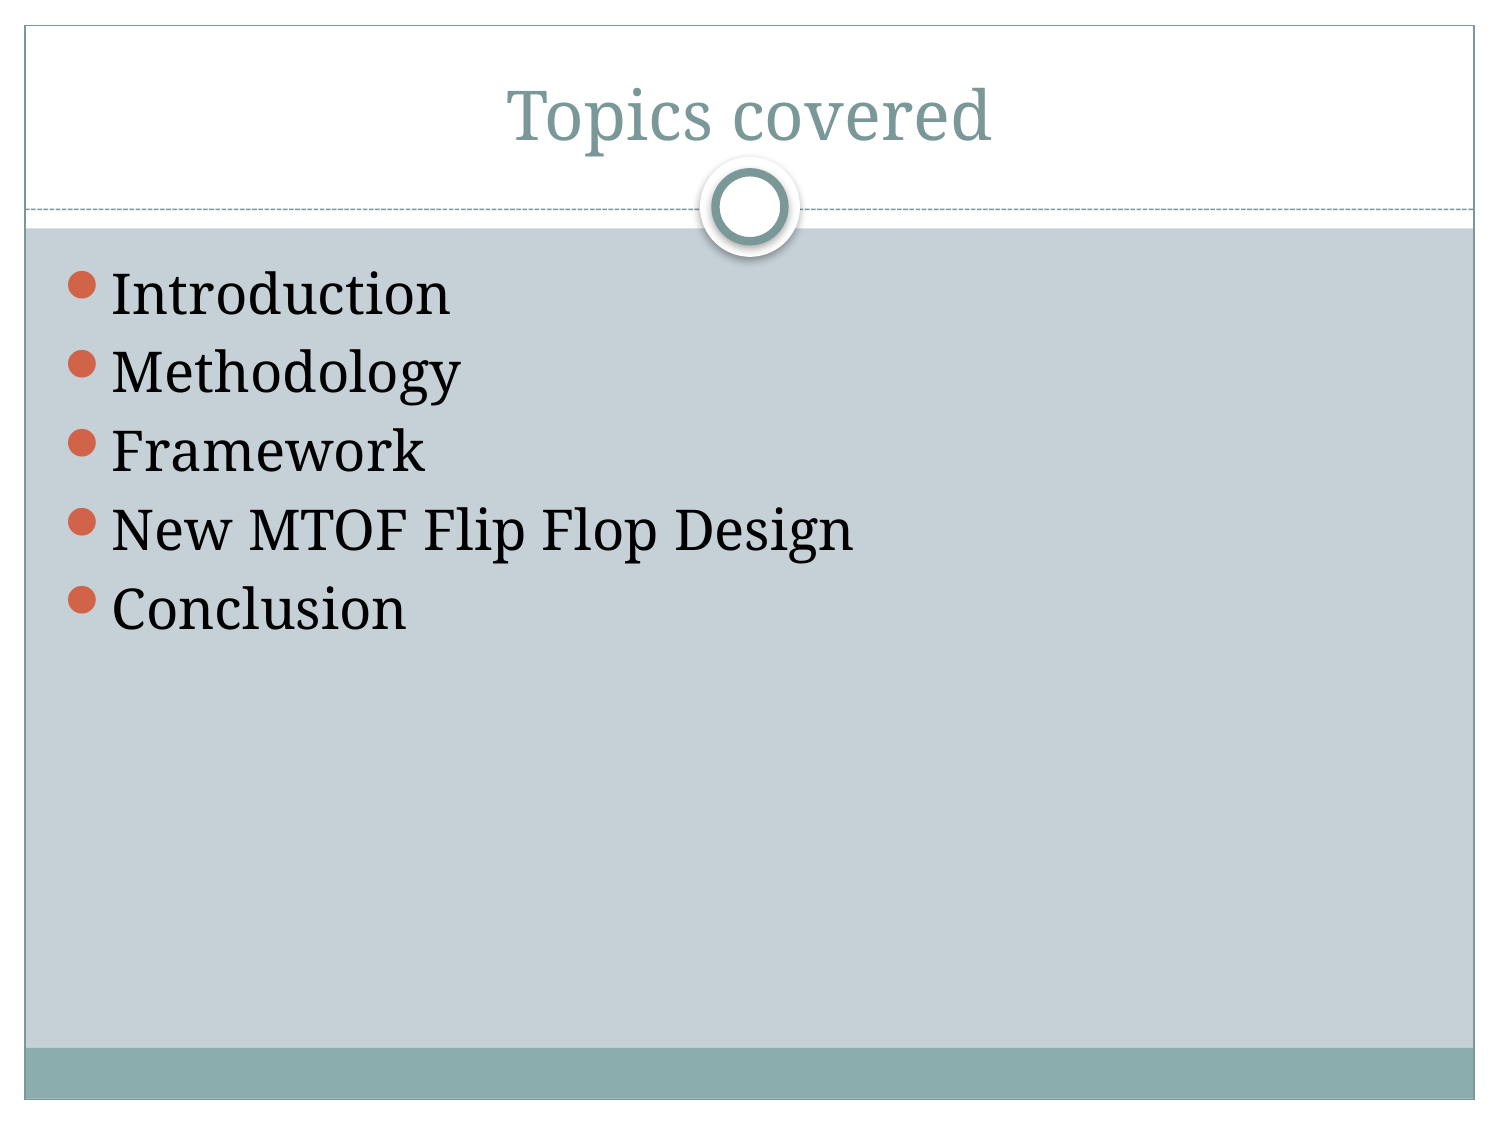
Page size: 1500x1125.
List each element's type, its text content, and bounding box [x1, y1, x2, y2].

title Topics covered [49, 37, 1450, 162]
list Introduction Methodology Framework New MTOF Flip Flop Design Conclusion [49, 250, 1445, 1001]
